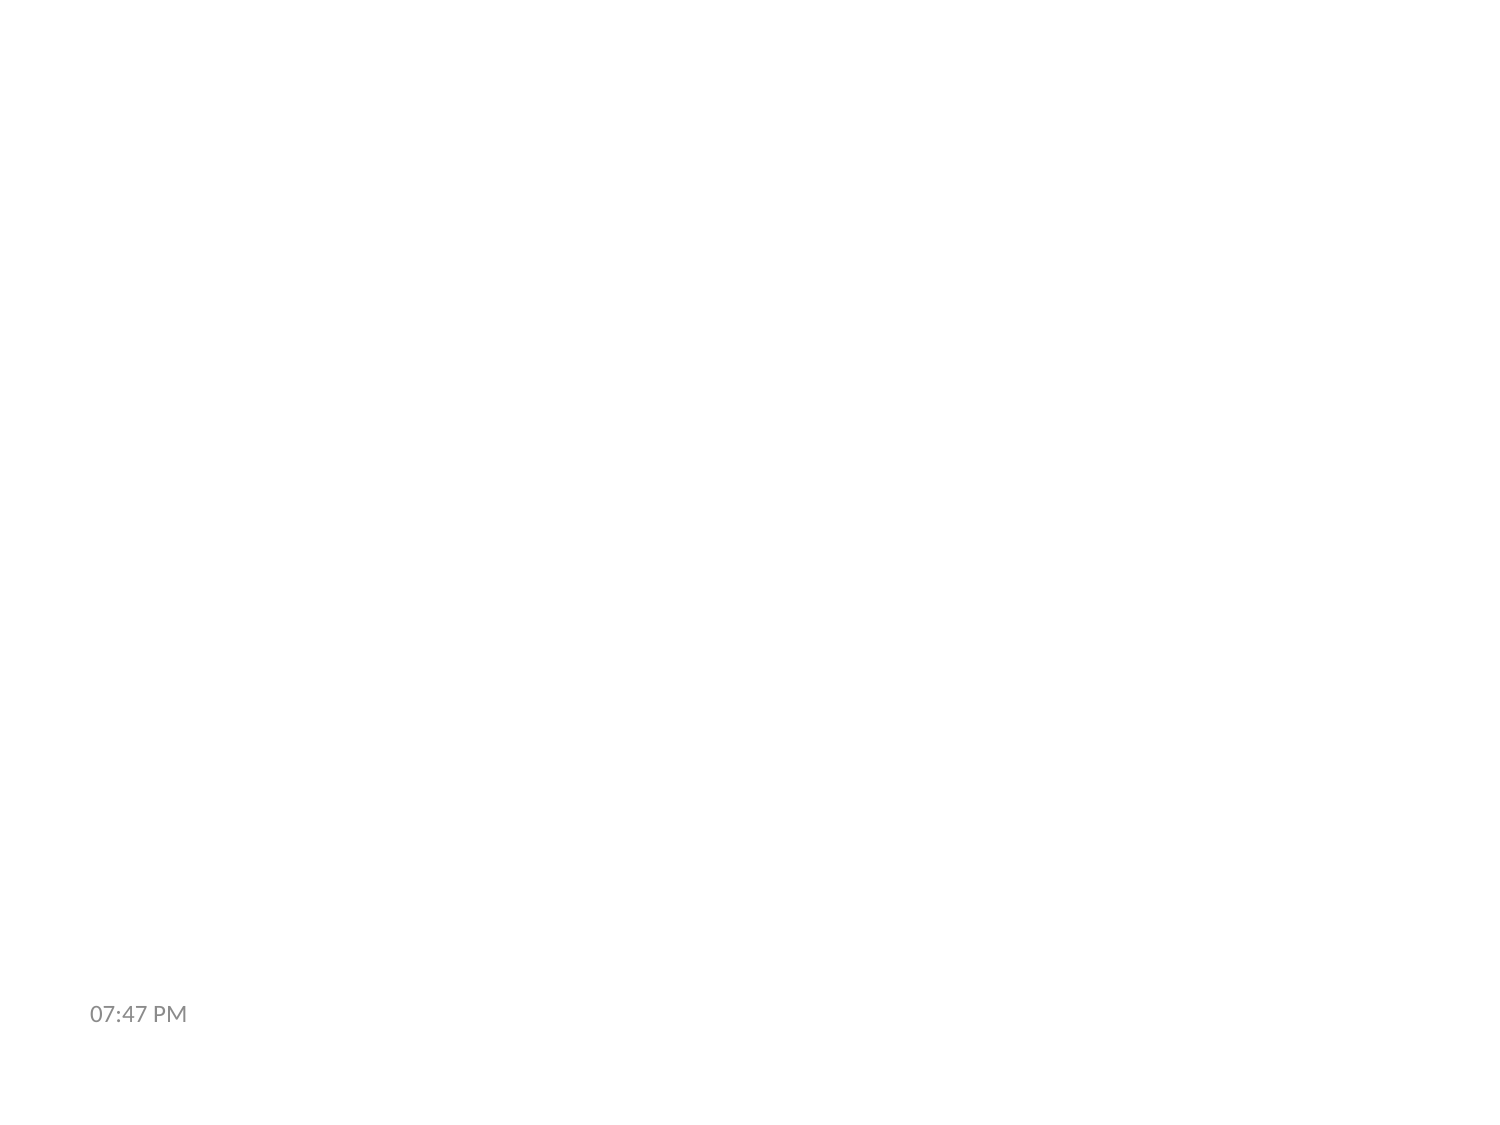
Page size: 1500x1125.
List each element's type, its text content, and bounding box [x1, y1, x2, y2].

text_box 3:35 PM [75, 982, 425, 1043]
